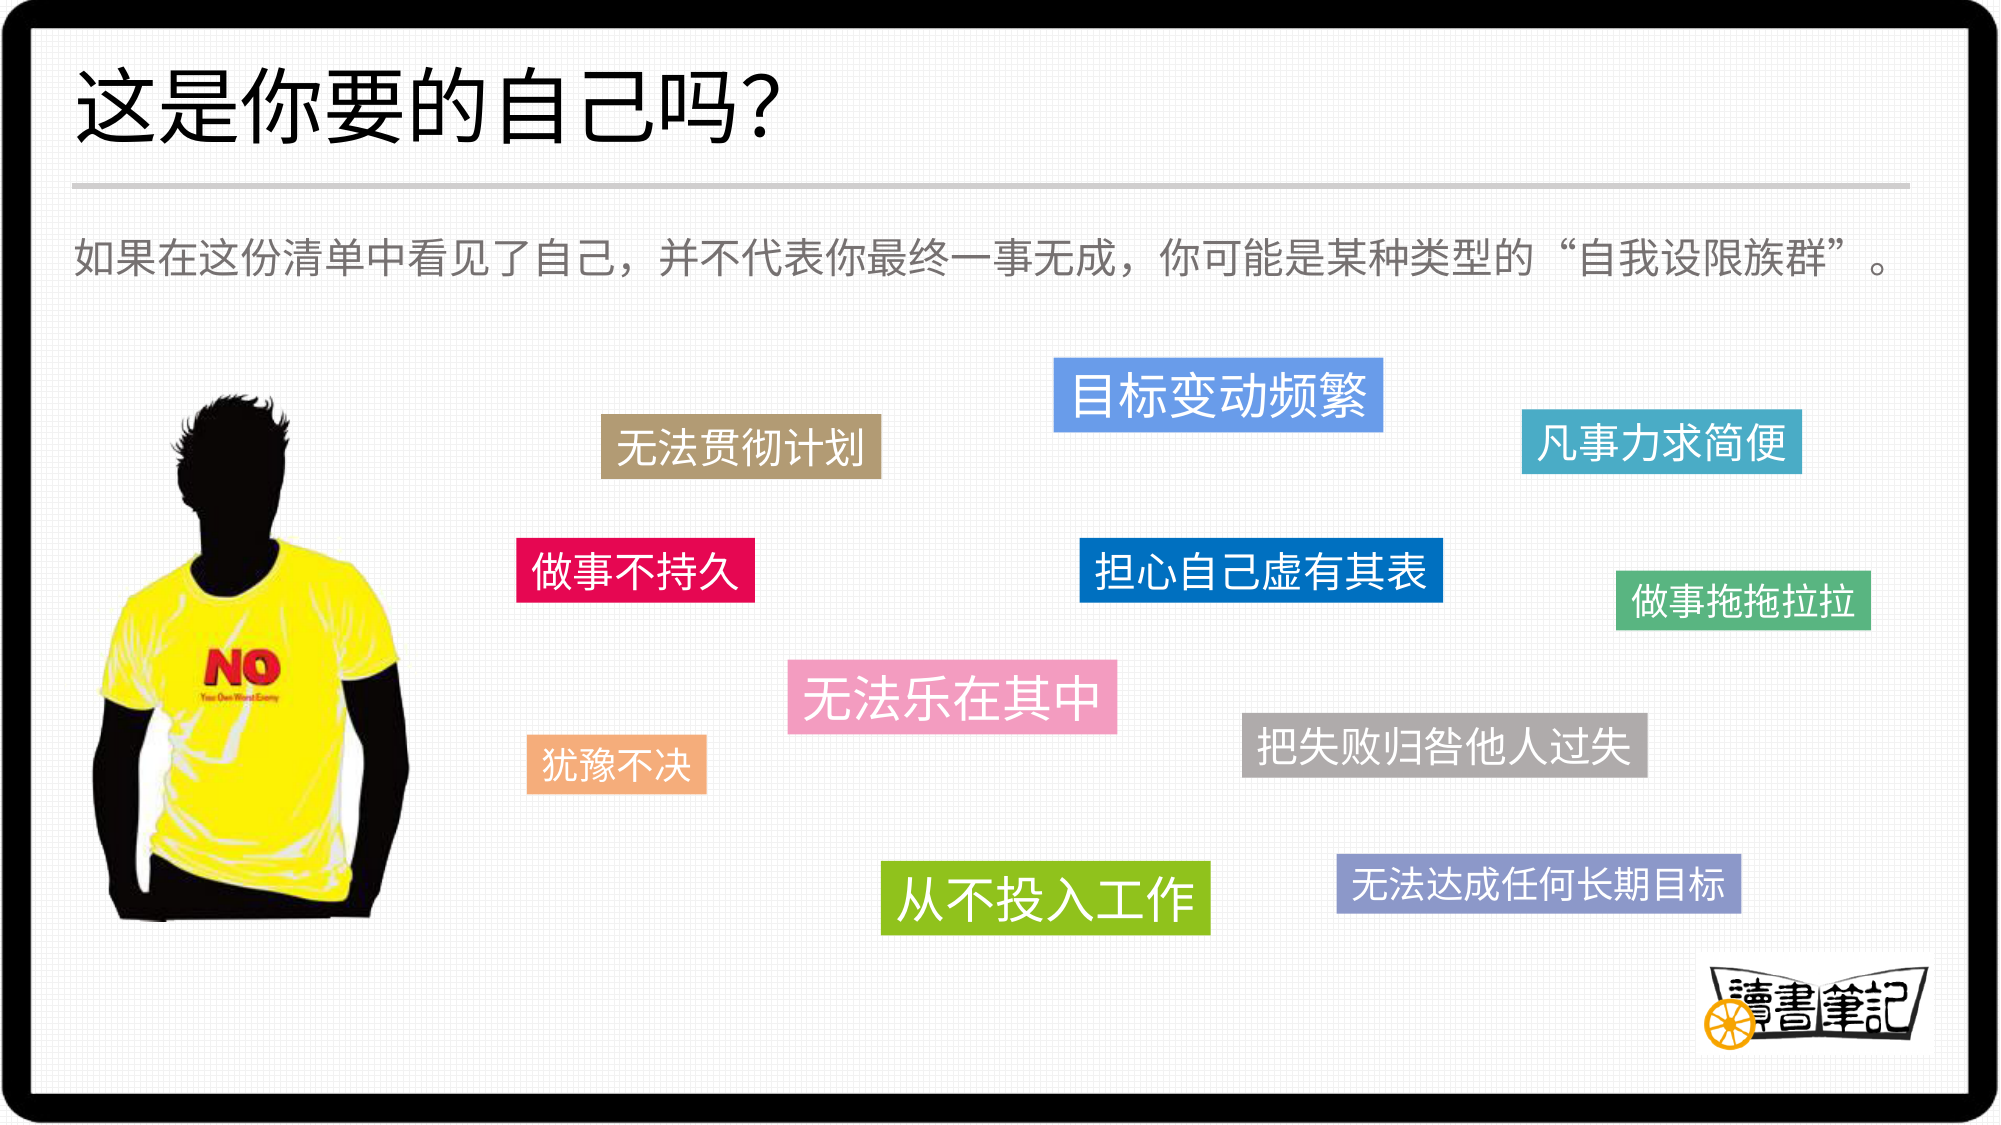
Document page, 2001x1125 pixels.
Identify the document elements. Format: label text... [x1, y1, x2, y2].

text_box 无法达成任何长期目标 [1336, 853, 1742, 914]
text_box 把失败归咎他人过失 [1242, 712, 1648, 778]
text_box 如果在这份清单中看见了自己，并不代表你最终一事无成，你可能是某种类型的“自我设限族群”。 [58, 224, 1897, 290]
text_box 无法乐在其中 [787, 659, 1118, 735]
text_box 担心自己虚有其表 [1079, 537, 1444, 603]
text_box 做事拖拖拉拉 [1616, 570, 1871, 631]
text_box 凡事力求简便 [1521, 409, 1803, 475]
text_box 无法贯彻计划 [601, 414, 882, 479]
text_box 这是你要的自己吗？ [59, 46, 839, 162]
text_box 做事不持久 [516, 537, 755, 603]
text_box 目标变动频繁 [1053, 357, 1384, 433]
picture [0, 0, 2000, 1125]
text_box 从不投入工作 [880, 860, 1211, 936]
text_box 犹豫不决 [526, 734, 707, 795]
